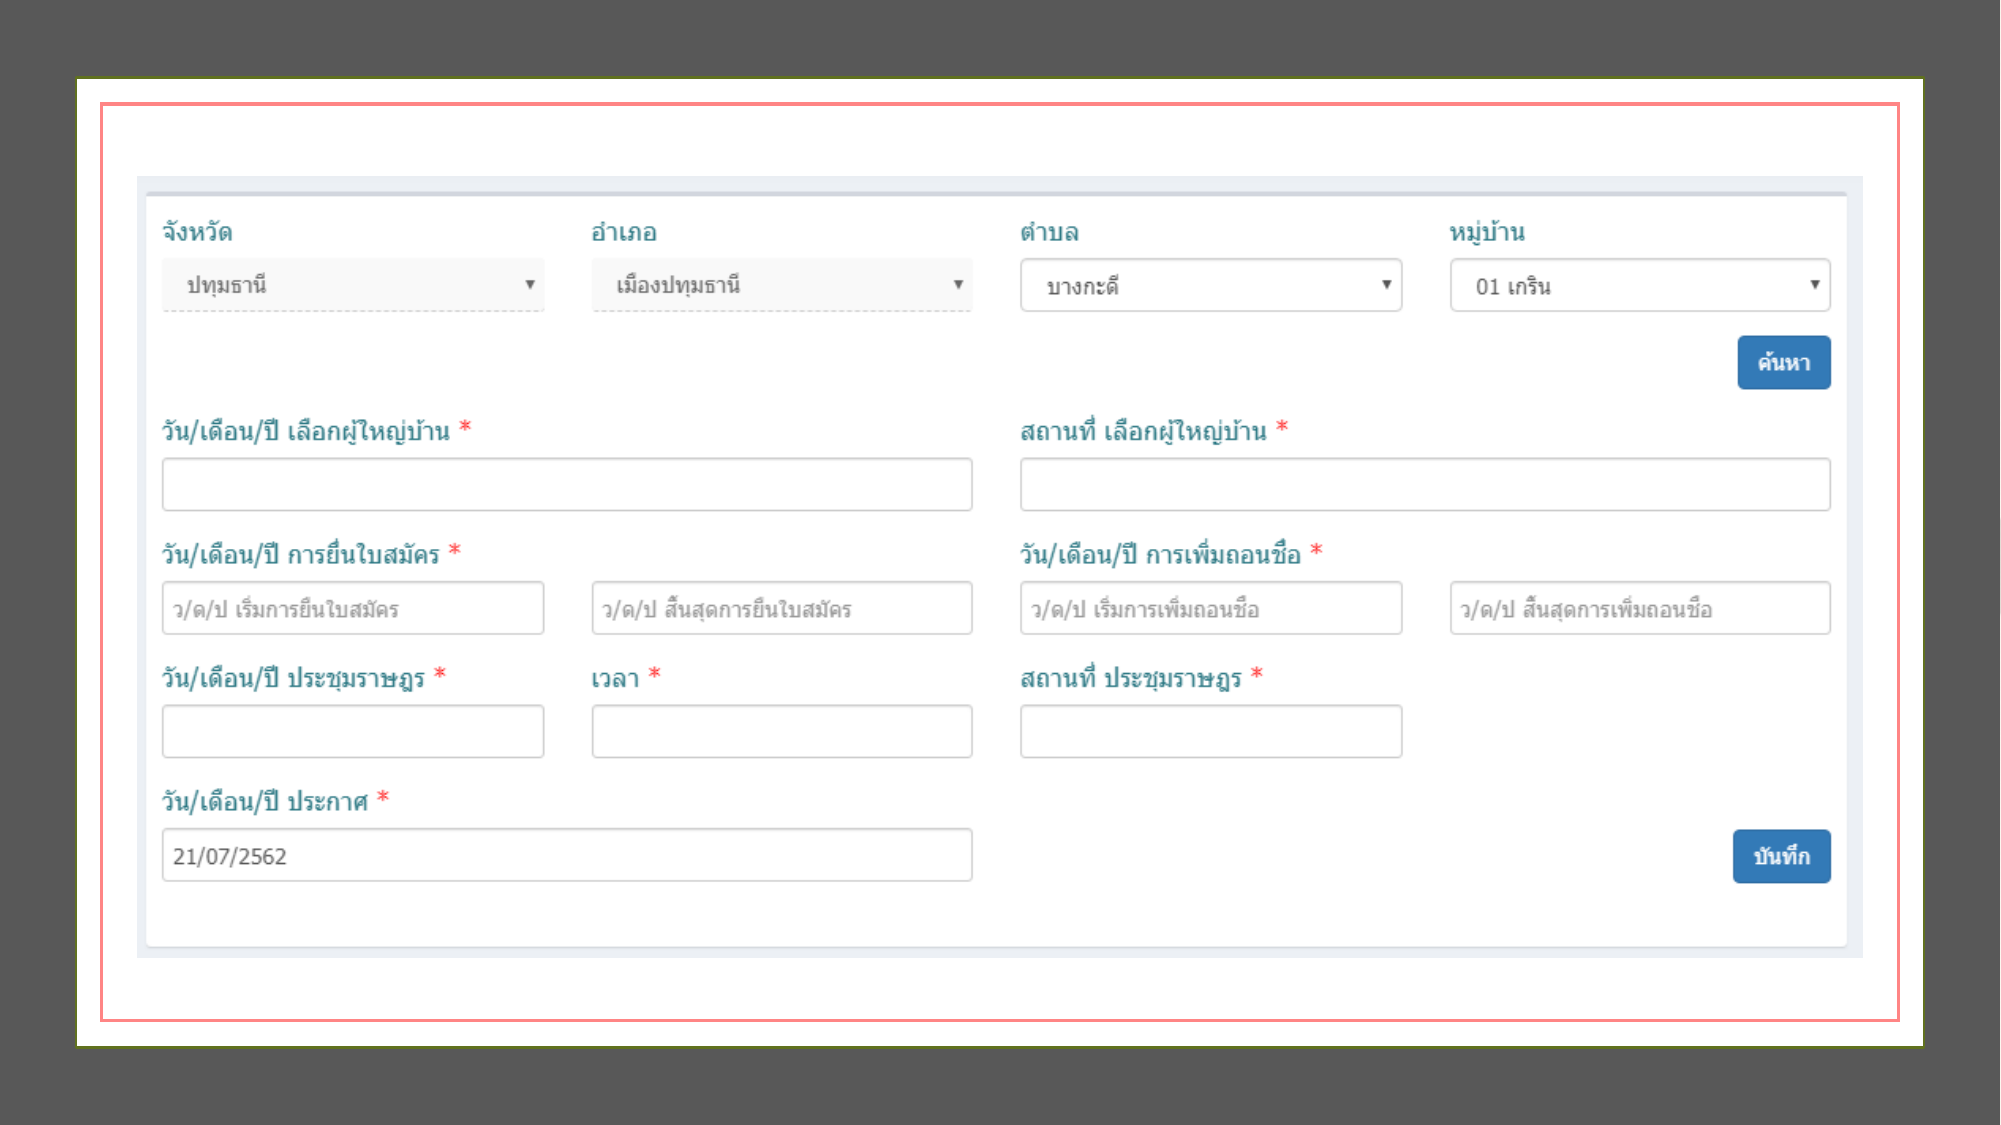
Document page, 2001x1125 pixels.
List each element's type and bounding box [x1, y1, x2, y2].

picture [136, 176, 1863, 958]
text_box [0, 0, 2000, 1125]
